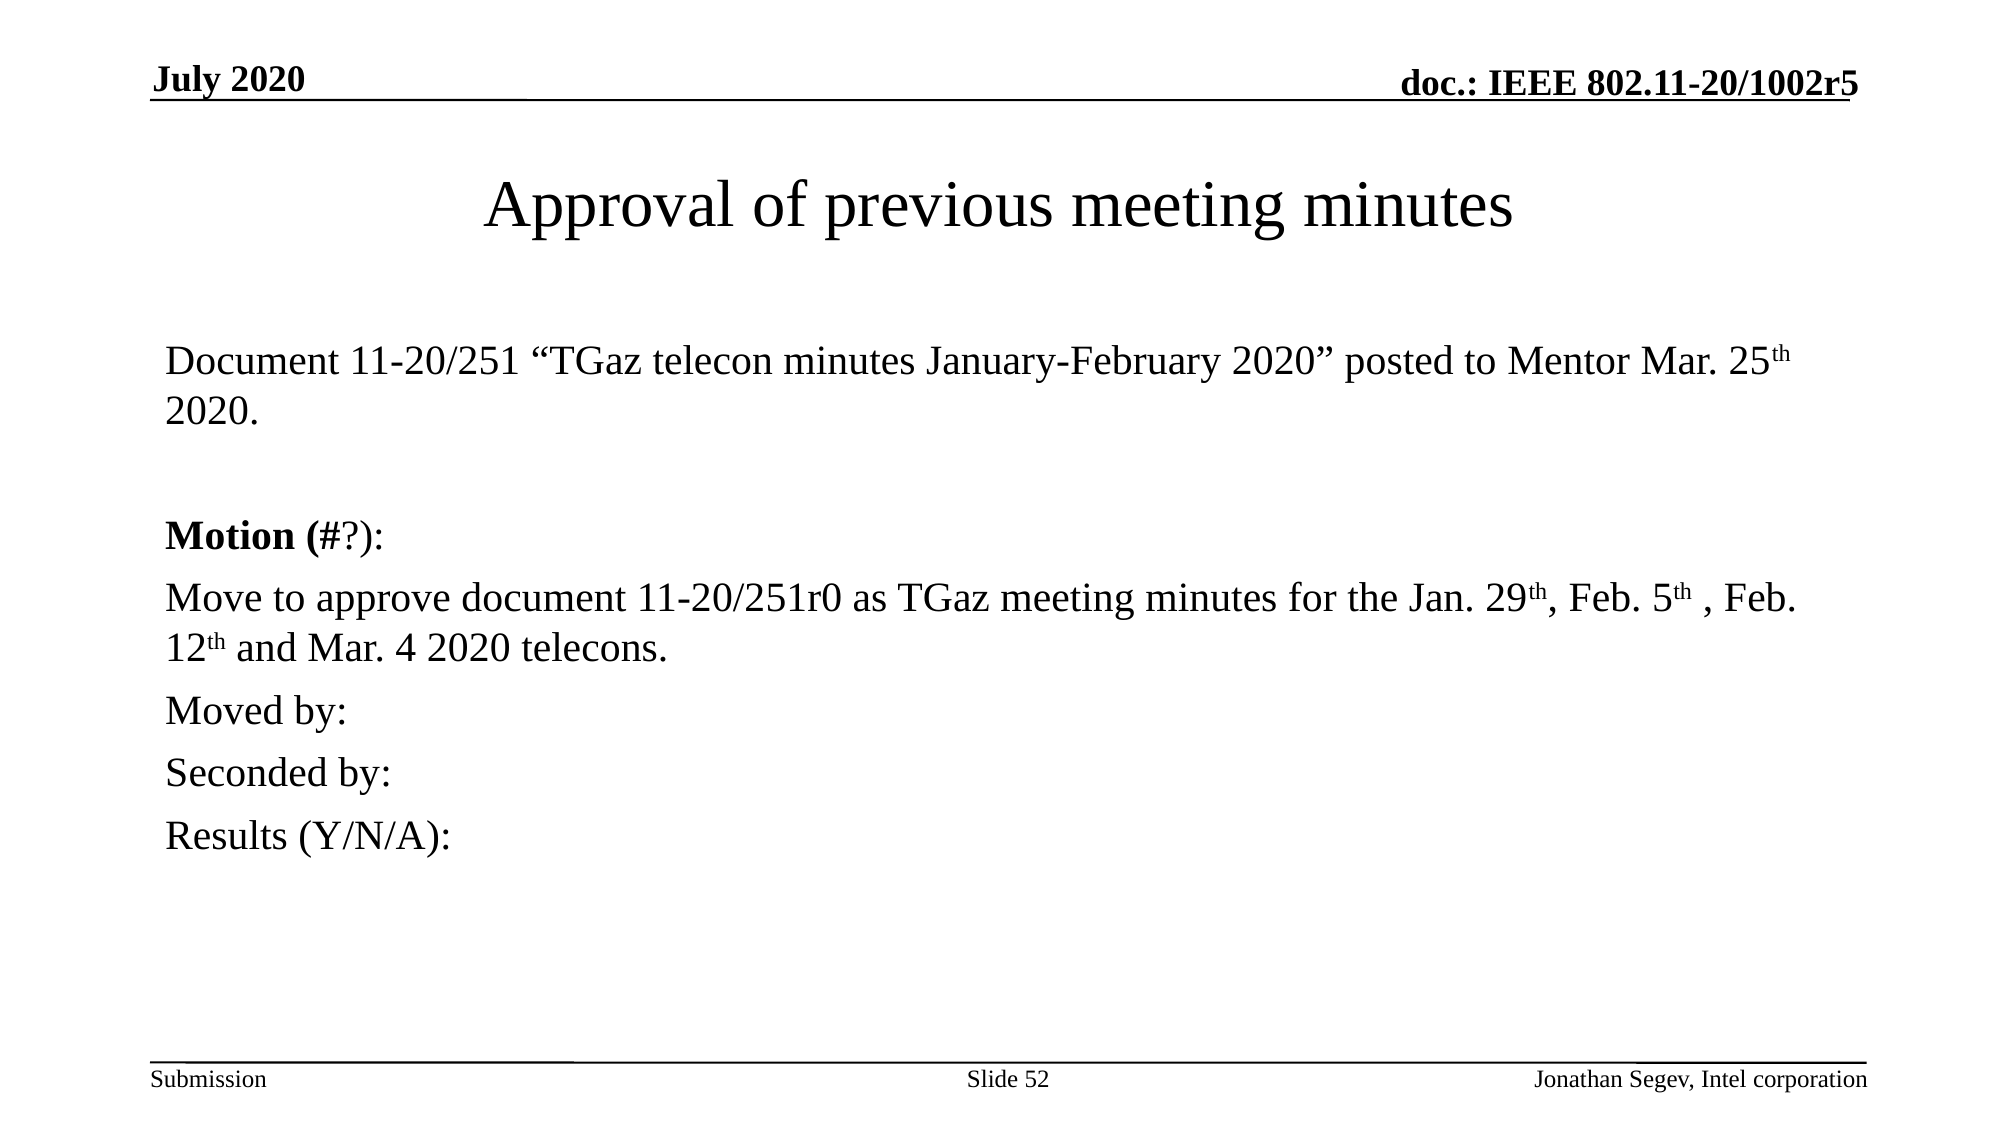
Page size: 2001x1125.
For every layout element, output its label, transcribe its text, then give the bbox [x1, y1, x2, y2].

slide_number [152, 54, 563, 100]
list Document 11-20/251 “TGaz telecon minutes January-February 2020” posted to Mentor Mar. 25th 2020. Motion (#?): Move to approve document 11-20/251r0 as TGaz meeting minutes for the Jan. 29th, Feb. 5th , Feb. 12th and Mar. 4 2020 telecons. Moved by: Seconded by: Results (Y/N/A): [149, 324, 1850, 1000]
footer Jonathan Segev, Intel corporation [1171, 1061, 1869, 1093]
title Approval of previous meeting minutes [149, 112, 1850, 288]
slide_number Slide 52 [950, 1061, 1067, 1123]
